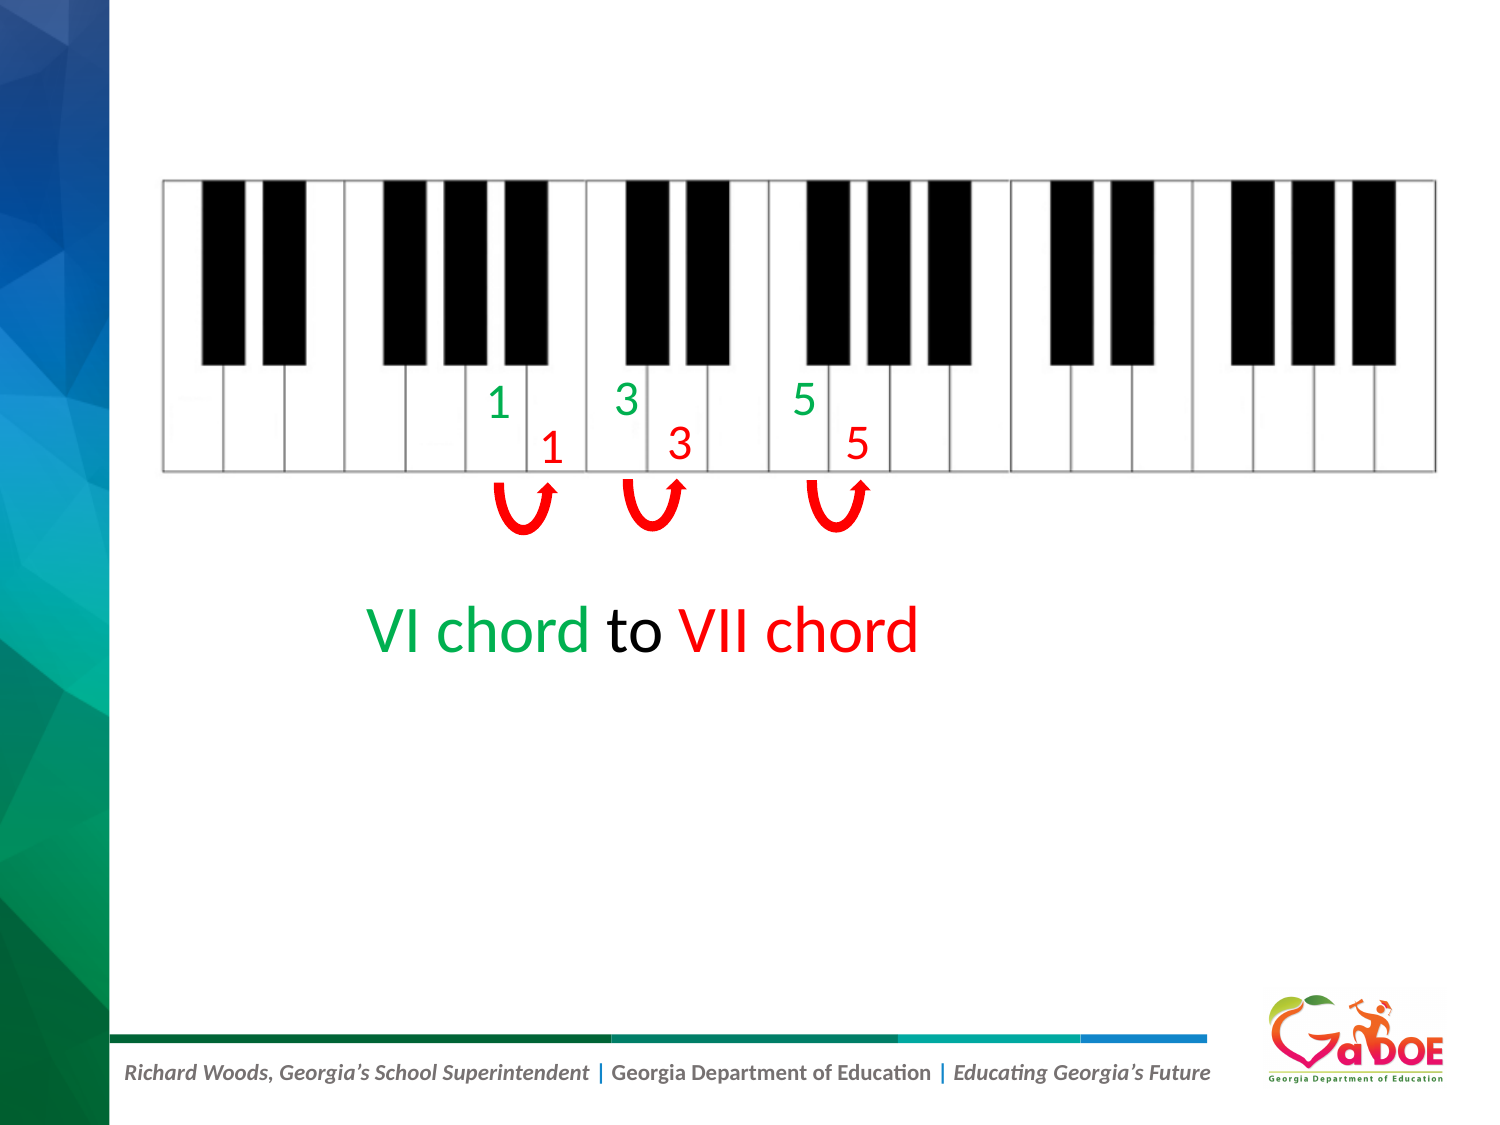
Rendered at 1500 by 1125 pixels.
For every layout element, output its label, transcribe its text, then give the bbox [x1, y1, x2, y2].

text_box [493, 485, 558, 536]
text_box VI chord to VII chord [351, 578, 936, 673]
text_box [806, 485, 871, 533]
picture [0, 0, 110, 1125]
text_box [622, 485, 687, 532]
picture [1263, 987, 1447, 1089]
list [153, 176, 1446, 485]
